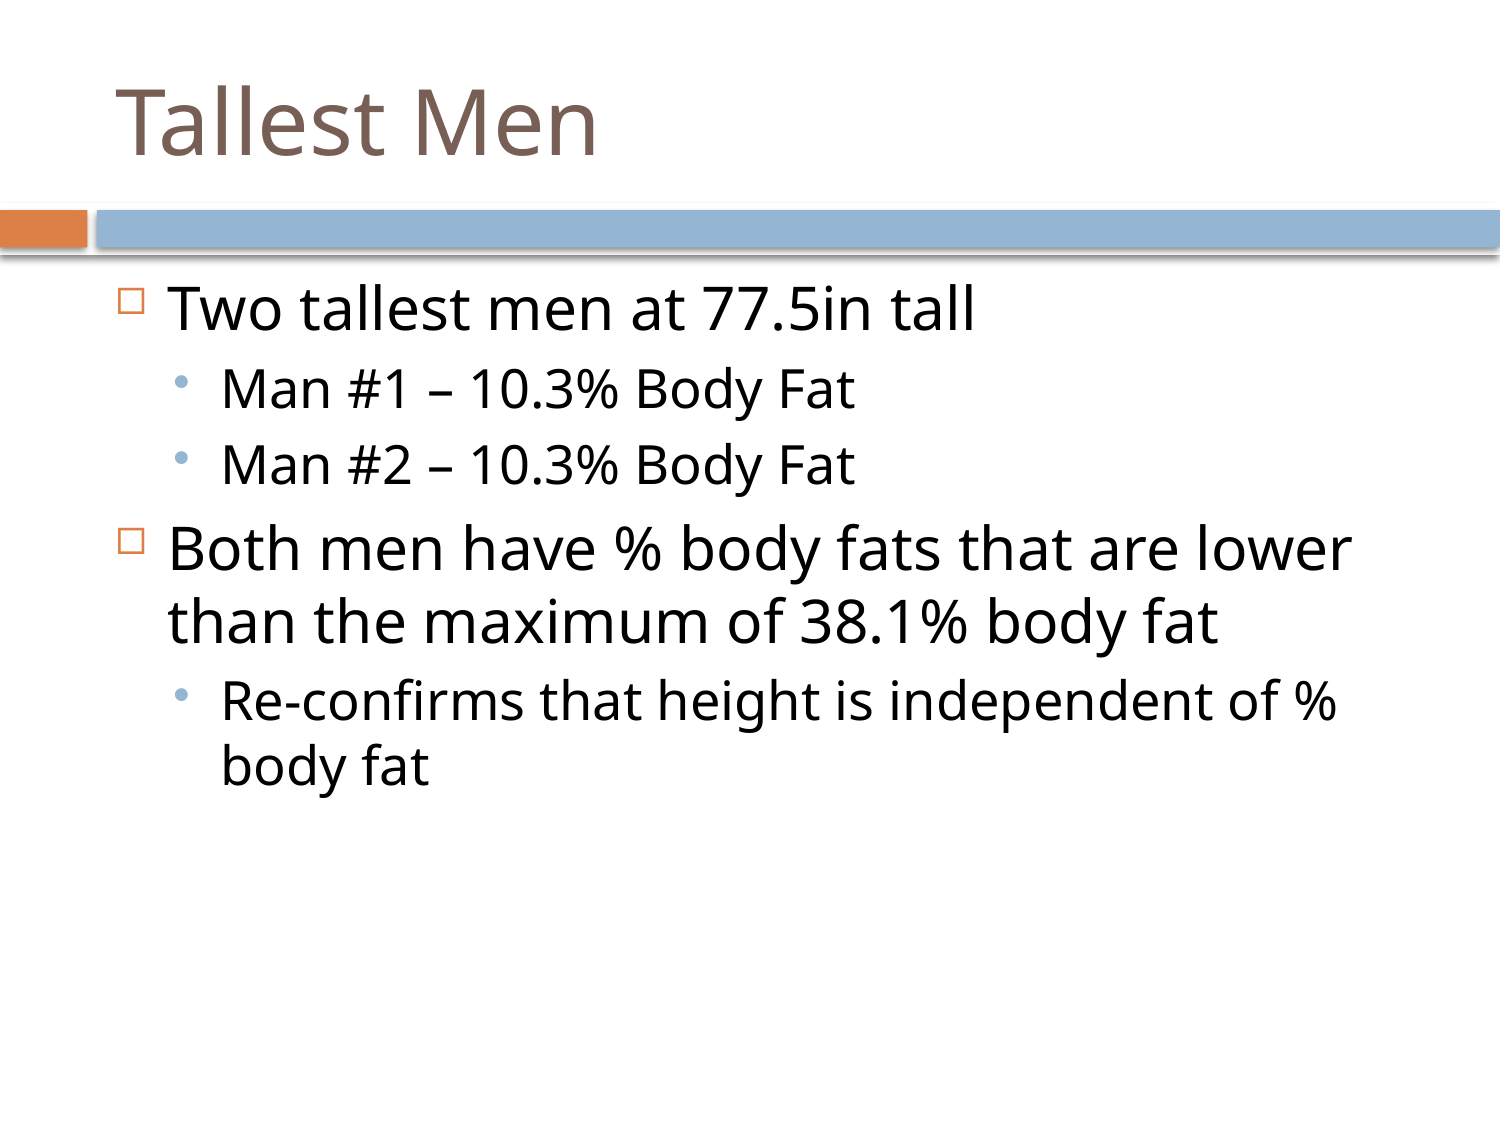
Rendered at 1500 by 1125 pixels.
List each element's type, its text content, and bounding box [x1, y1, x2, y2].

title Tallest Men [100, 37, 1438, 200]
list Two tallest men at 77.5in tall Man #1 – 10.3% Body Fat Man #2 – 10.3% Body Fat Both men have % body fats that are lower than the maximum of 38.1% body fat Re-confirms that height is independent of % body fat [100, 262, 1438, 1000]
